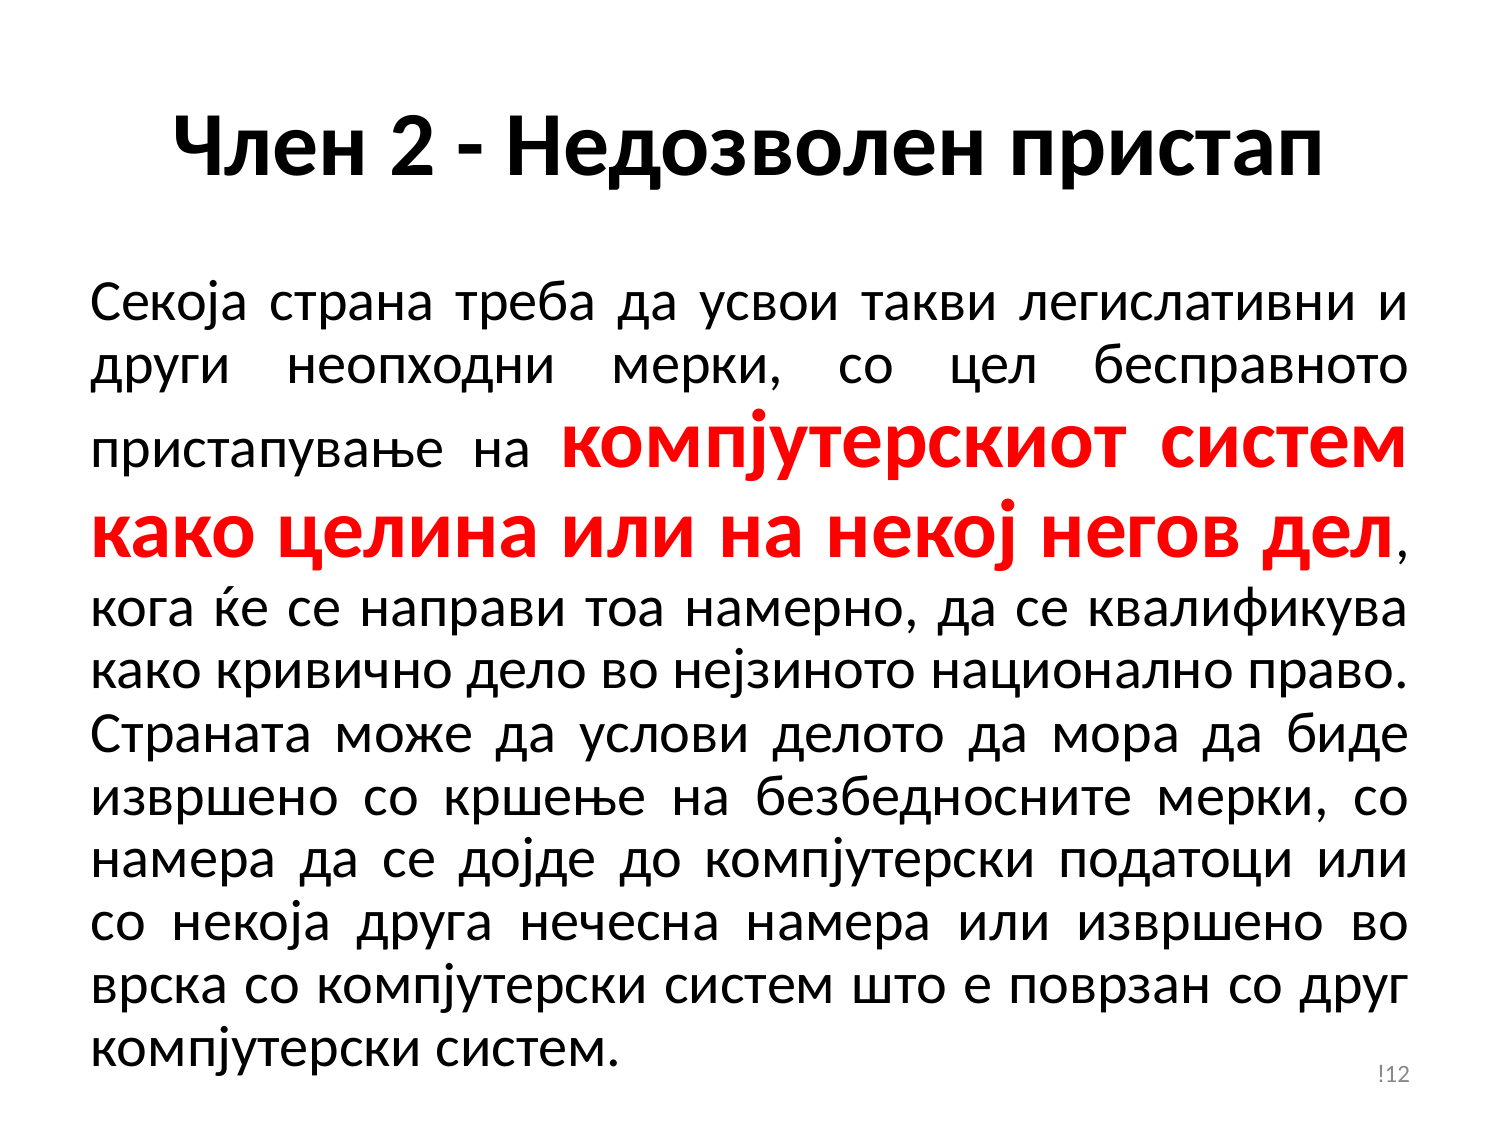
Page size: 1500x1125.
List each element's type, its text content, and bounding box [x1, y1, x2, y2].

title Член 2 - Недозволен пристап [75, 45, 1425, 233]
list Секоја страна треба да усвои такви легислативни и други неопходни мерки, со цел бесправното пристапување на компјутерскиот систем како целина или на некој негов дел, кога ќе се направи тоа намерно, да се квалификува како кривично дело во нејзиното национално право. Страната може да услови делото да мора да биде извршено со кршење на безбедносните мерки, со намера да се дојде до компјутерски податоци или со некоја друга нечесна намера или извршено во врска со компјутерски систем што е поврзан со друг компјутерски систем. [75, 262, 1425, 1005]
slide_number !12 [1074, 1042, 1425, 1103]
